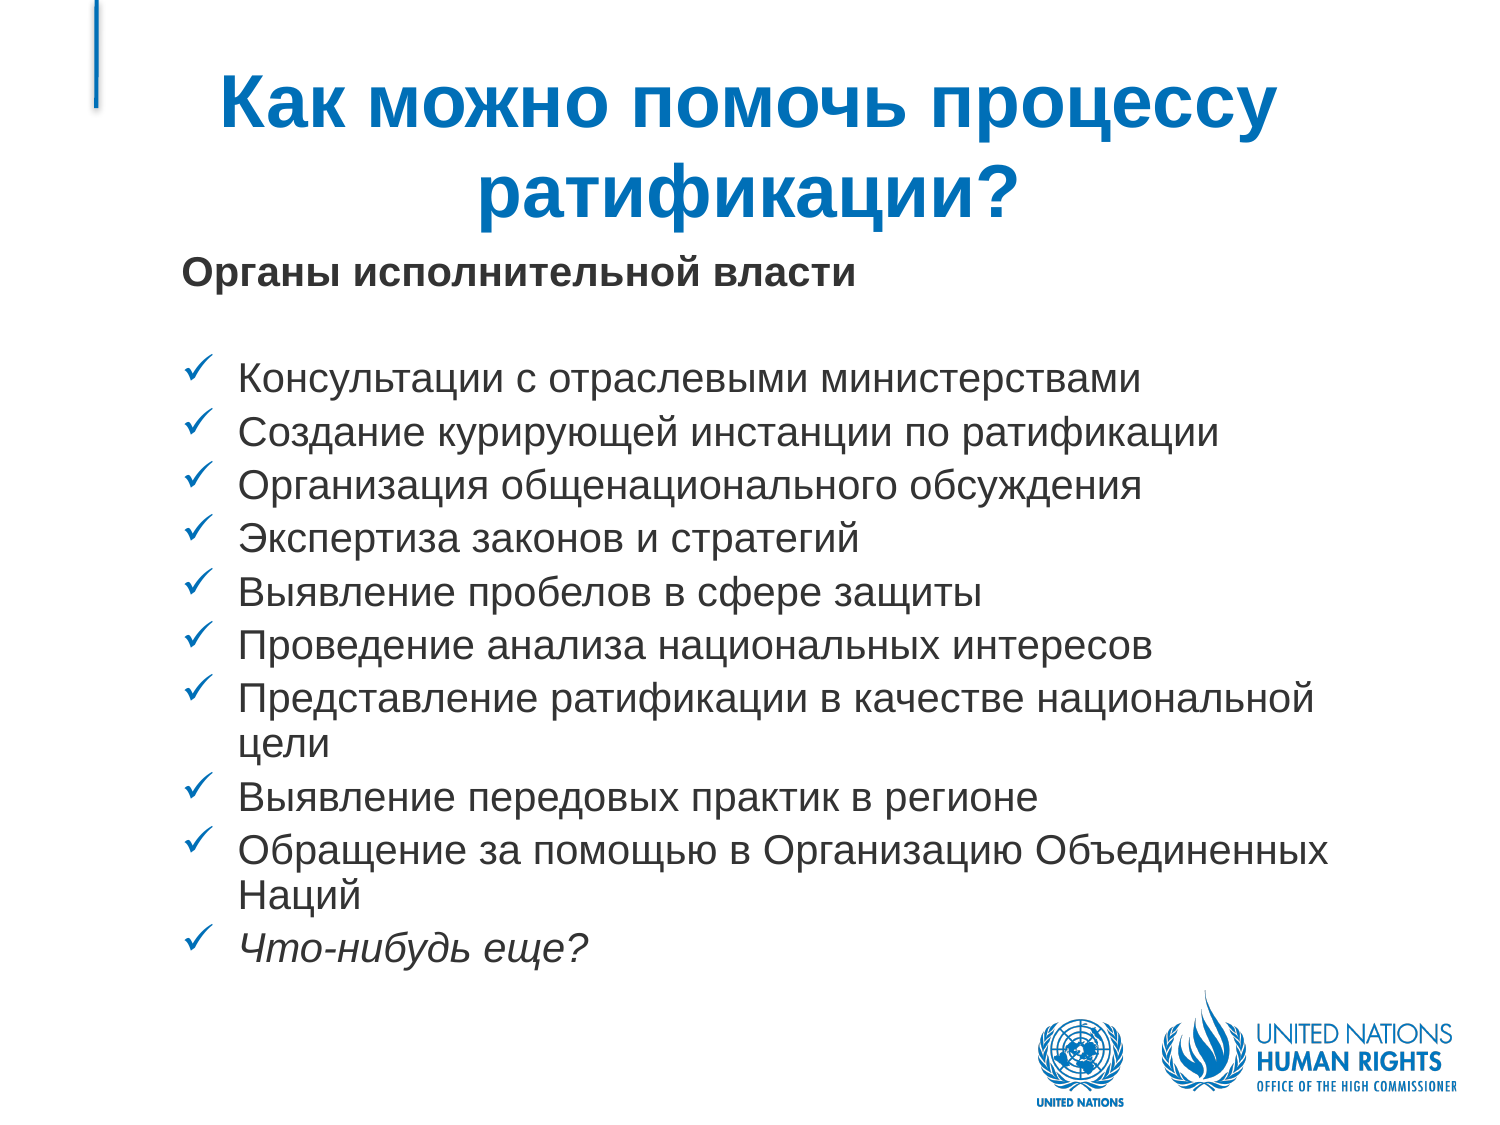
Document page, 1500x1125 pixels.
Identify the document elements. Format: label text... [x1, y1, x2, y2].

text_box Органы исполнительной власти Консультации с отраслевыми министерствами Создание курирующей инстанции по ратификации Организация общенационального обсуждения Экспертиза законов и стратегий Выявление пробелов в сфере защиты Проведение анализа национальных интересов Представление ратификации в качестве национальной цели Выявление передовых практик в регионе Обращение за помощью в Организацию Объединенных Наций Что-нибудь еще? [166, 242, 1363, 1059]
title Как можно помочь процессу ратификации? [62, 45, 1437, 224]
picture [1037, 990, 1457, 1107]
